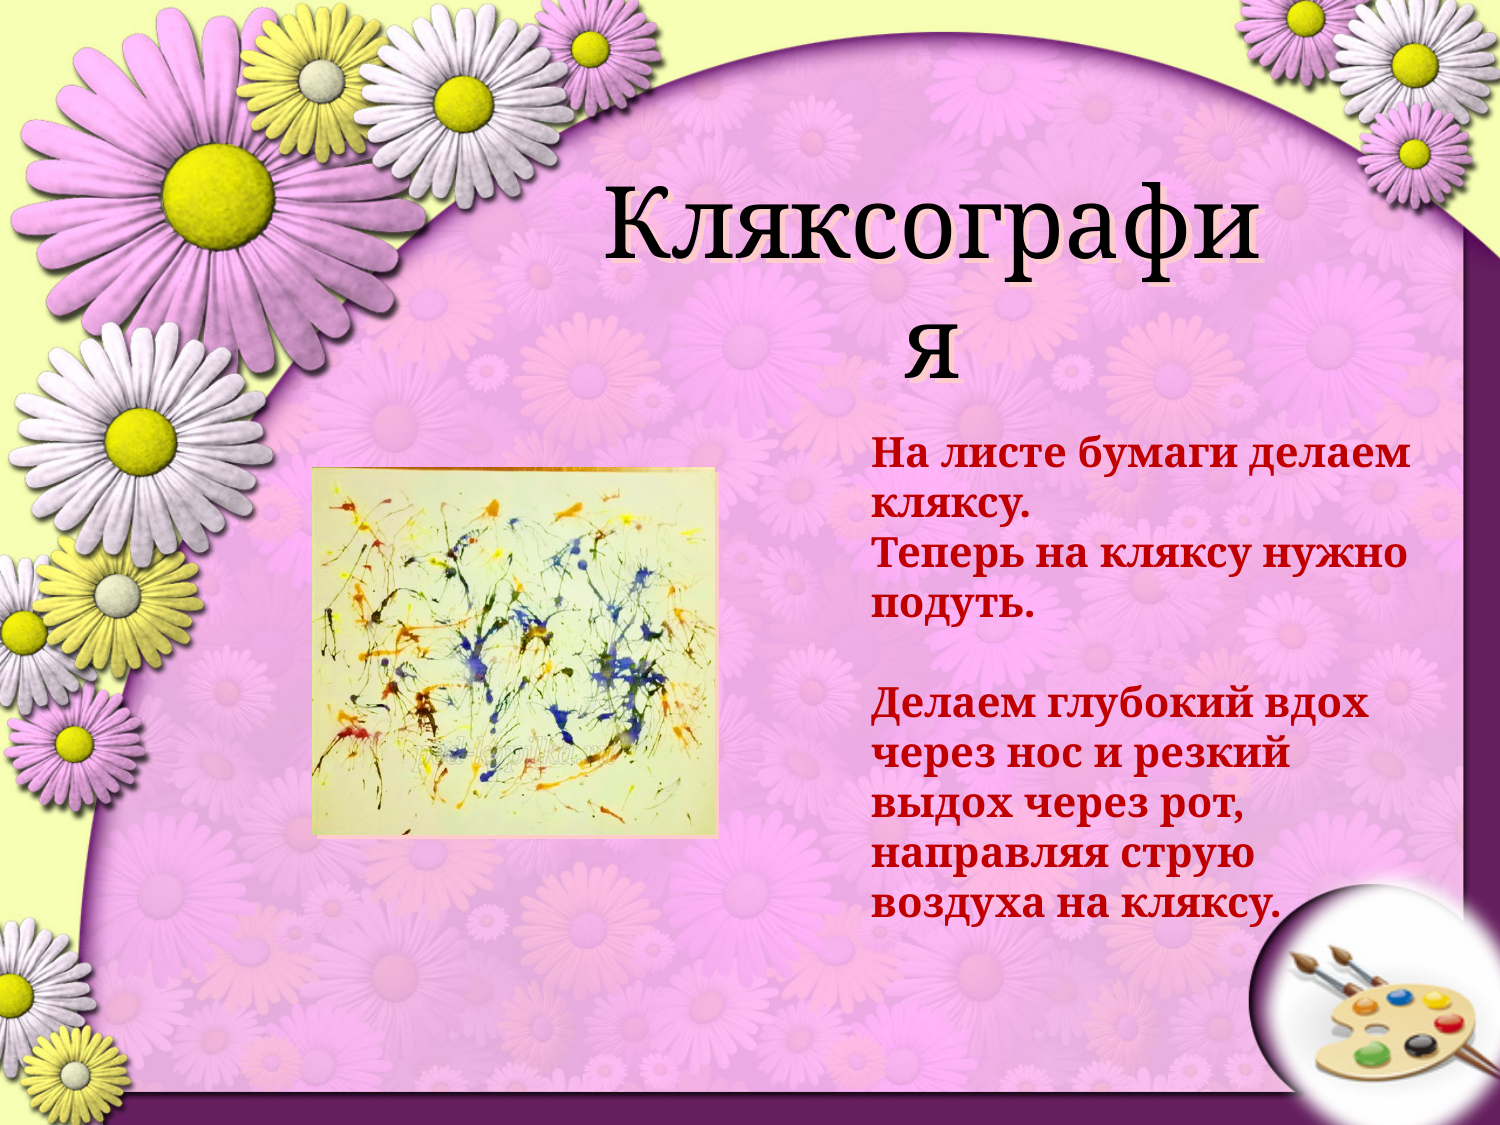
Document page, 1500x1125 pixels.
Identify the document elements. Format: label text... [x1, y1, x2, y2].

text_box На листе бумаги делаем кляксу. Теперь на кляксу нужно подуть. Делаем глубокий вдох через нос и резкий выдох через рот, направляя струю воздуха на кляксу. [856, 418, 1447, 934]
picture [0, 0, 1500, 1125]
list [312, 467, 715, 835]
title Кляксография [560, 184, 1304, 373]
